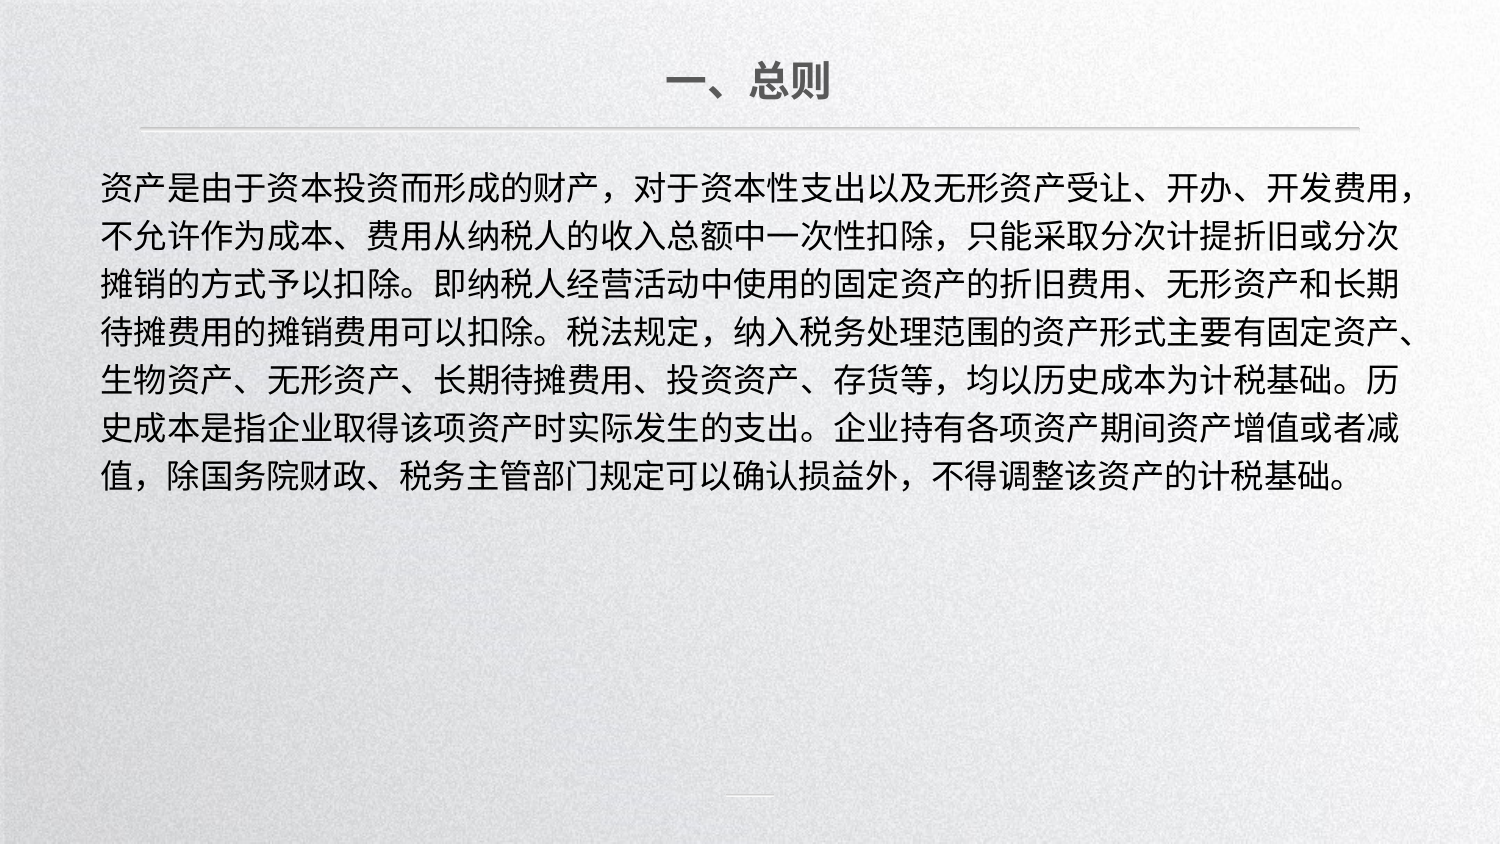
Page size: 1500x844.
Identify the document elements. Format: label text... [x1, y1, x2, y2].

picture [0, 0, 1500, 844]
text_box 一、总则 [459, 49, 1038, 111]
text_box 资产是由于资本投资而形成的财产，对于资本性支出以及无形资产受让、开办、开发费用，不允许作为成本、费用从纳税人的收入总额中一次性扣除，只能采取分次计提折旧或分次摊销的方式予以扣除。即纳税人经营活动中使用的固定资产的折旧费用、无形资产和长期待摊费用的摊销费用可以扣除。税法规定，纳入税务处理范围的资产形式主要有固定资产、生物资产、无形资产、长期待摊费用、投资资产、存货等，均以历史成本为计税基础。历史成本是指企业取得该项资产时实际发生的支出。企业持有各项资产期间资产增值或者减值，除国务院财政、税务主管部门规定可以确认损益外，不得调整该资产的计税基础。 [100, 159, 1400, 495]
